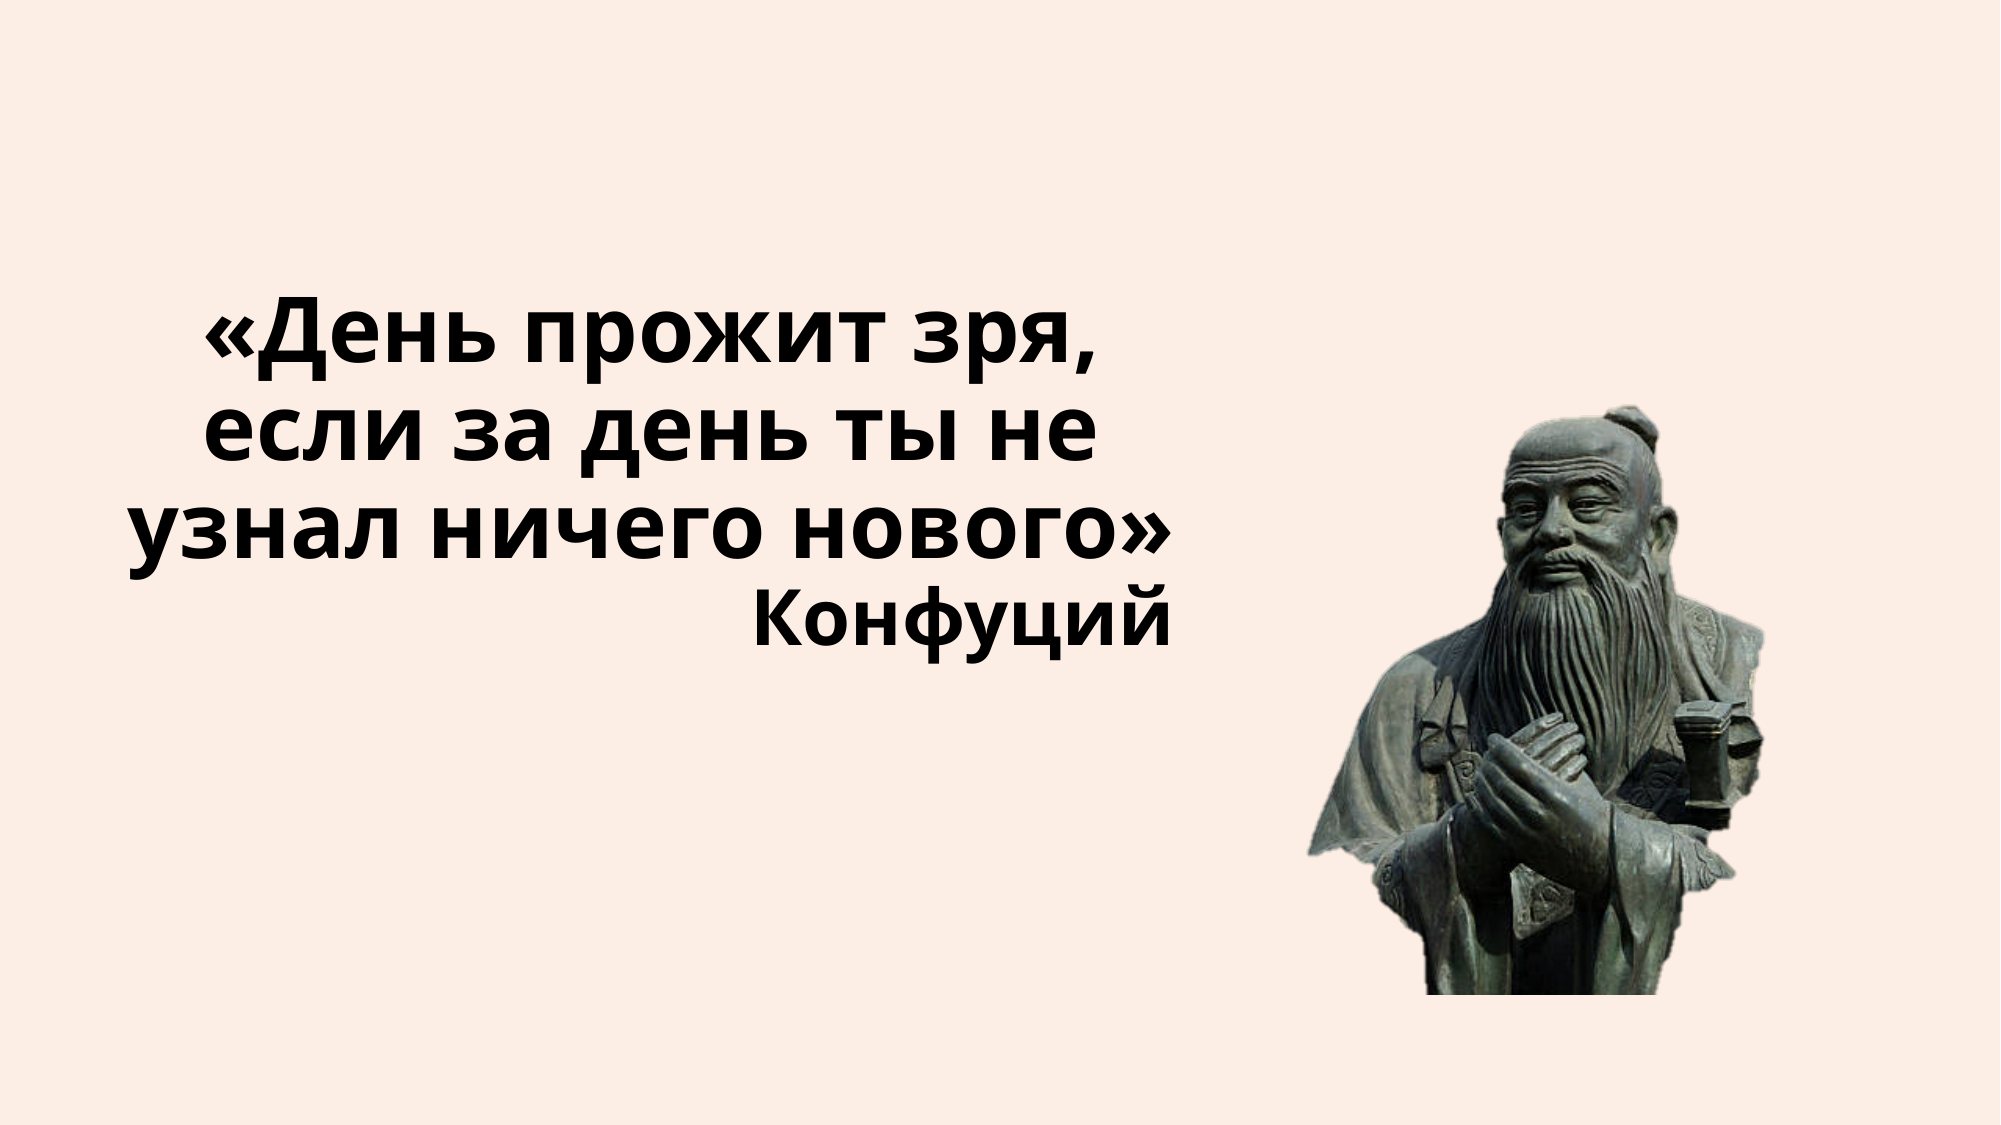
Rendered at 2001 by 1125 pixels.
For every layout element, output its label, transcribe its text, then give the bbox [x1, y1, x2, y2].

text_box «День прожит зря, если за день ты не узнал ничего нового» Конфуций [112, 276, 1190, 690]
picture [1241, 311, 1878, 995]
